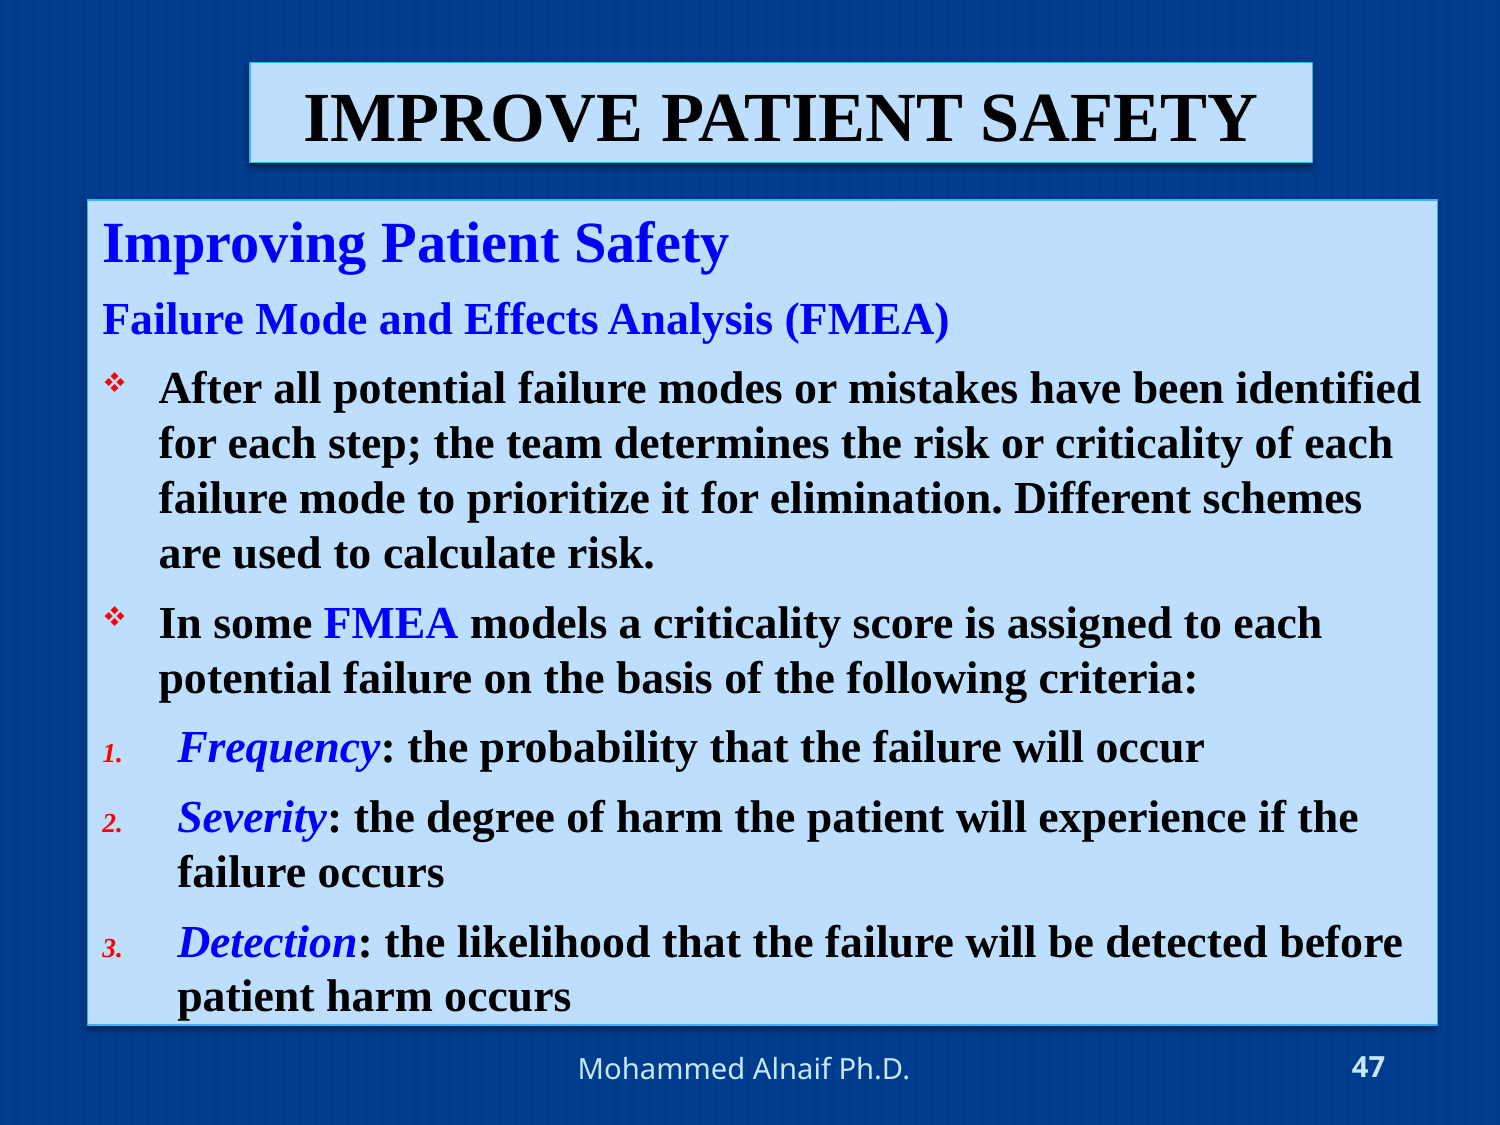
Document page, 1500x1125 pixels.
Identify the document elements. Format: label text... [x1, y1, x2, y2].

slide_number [12, 995, 350, 1108]
slide_number 47 [1299, 1037, 1438, 1100]
footer Mohammed Alnaif Ph.D. [525, 1037, 925, 1098]
title improve patient safety [249, 62, 1313, 163]
subtitle Improving Patient Safety Failure Mode and Effects Analysis (FMEA) After all potential failure modes or mistakes have been identified for each step; the team determines the risk or criticality of each failure mode to prioritize it for elimination. Different schemes are used to calculate risk. In some FMEA models a criticality score is assigned to each potential failure on the basis of the following criteria: Frequency: the probability that the failure will occur Severity: the degree of harm the patient will experience if the failure occurs Detection: the likelihood that the failure will be detected before patient harm occurs [87, 199, 1438, 1026]
